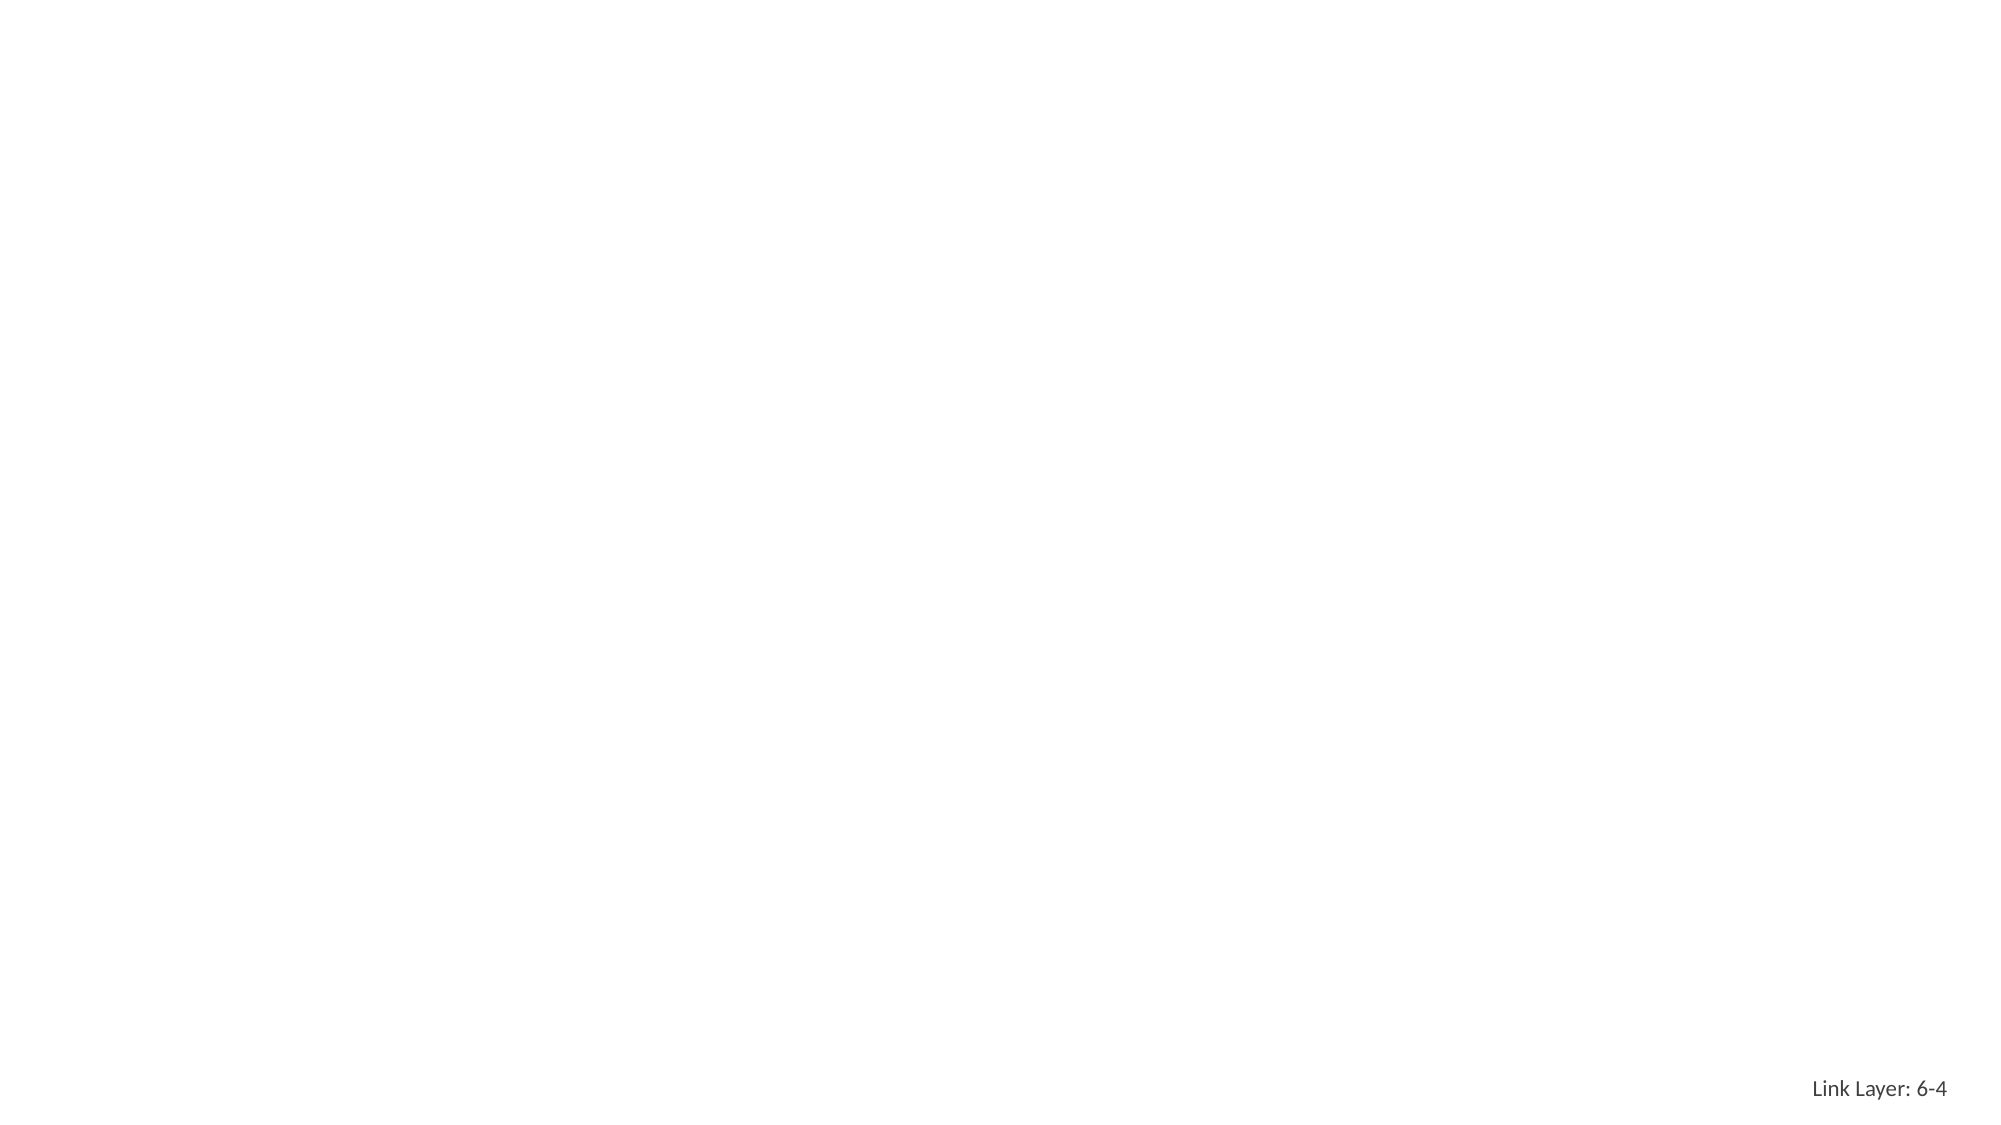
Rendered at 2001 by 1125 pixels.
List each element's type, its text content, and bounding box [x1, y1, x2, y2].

slide_number Link Layer: 6-4 [1512, 1056, 1963, 1117]
